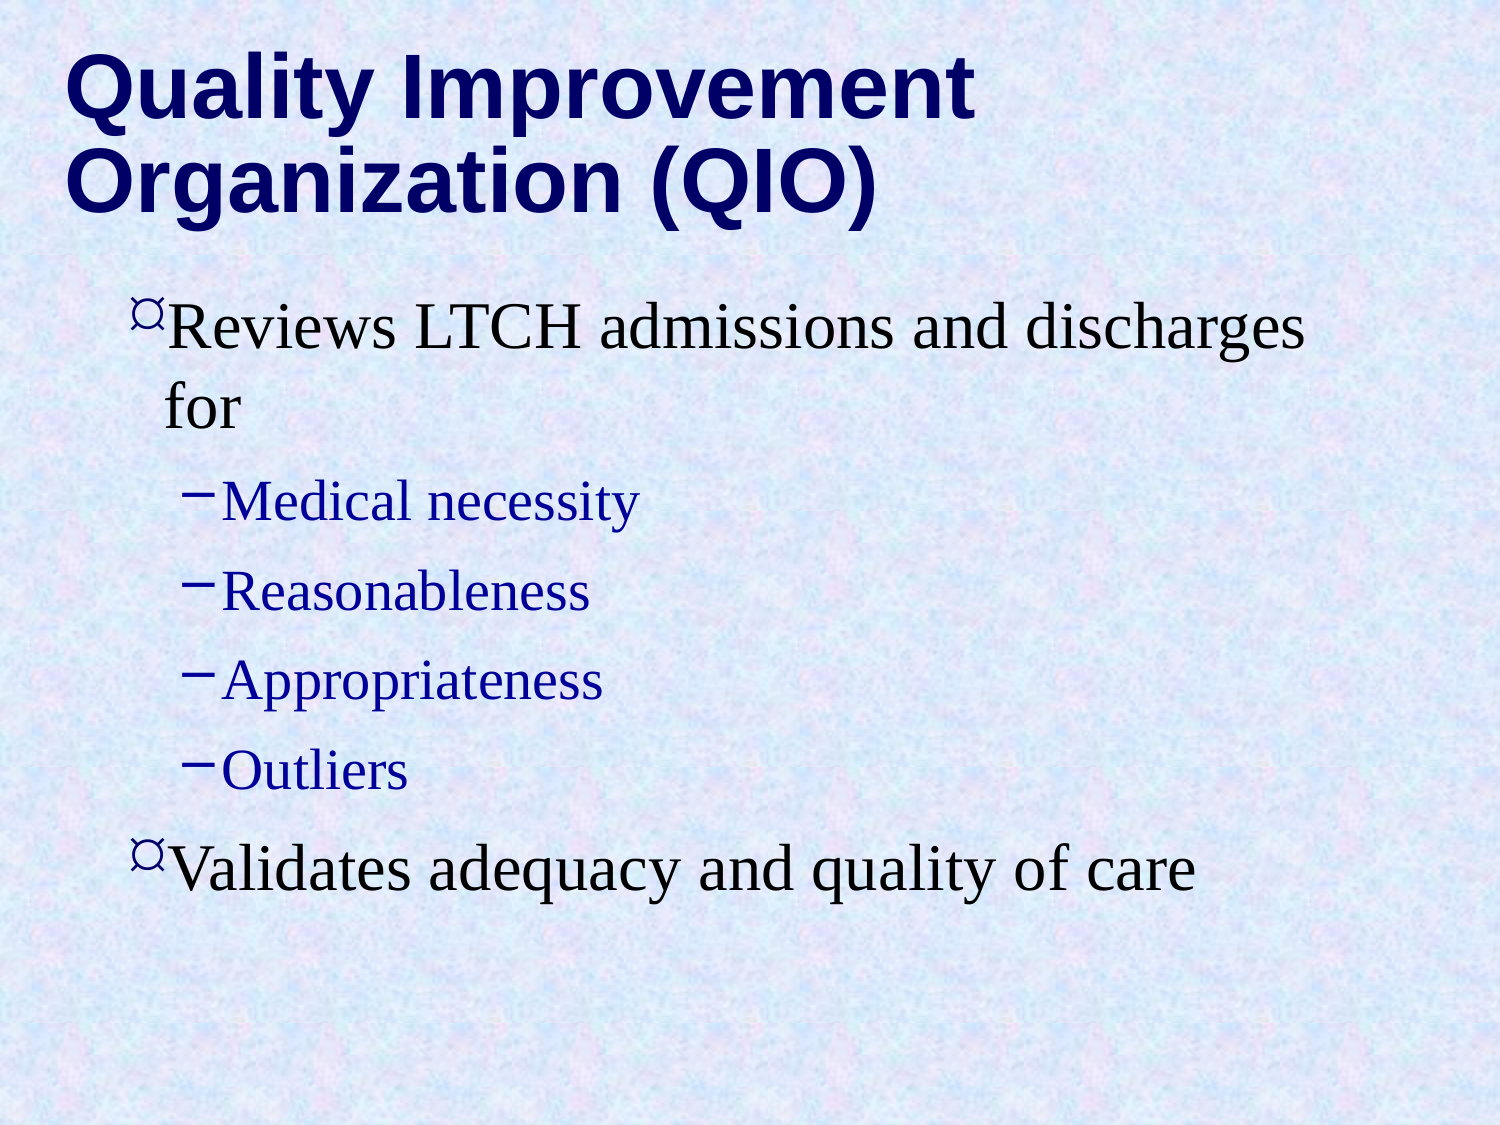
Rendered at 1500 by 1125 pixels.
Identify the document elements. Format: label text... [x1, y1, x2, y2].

list Reviews LTCH admissions and discharges for Medical necessity Reasonableness Appropriateness Outliers Validates adequacy and quality of care [112, 275, 1375, 1050]
title Quality Improvement Organization (QIO) [50, 37, 1450, 238]
